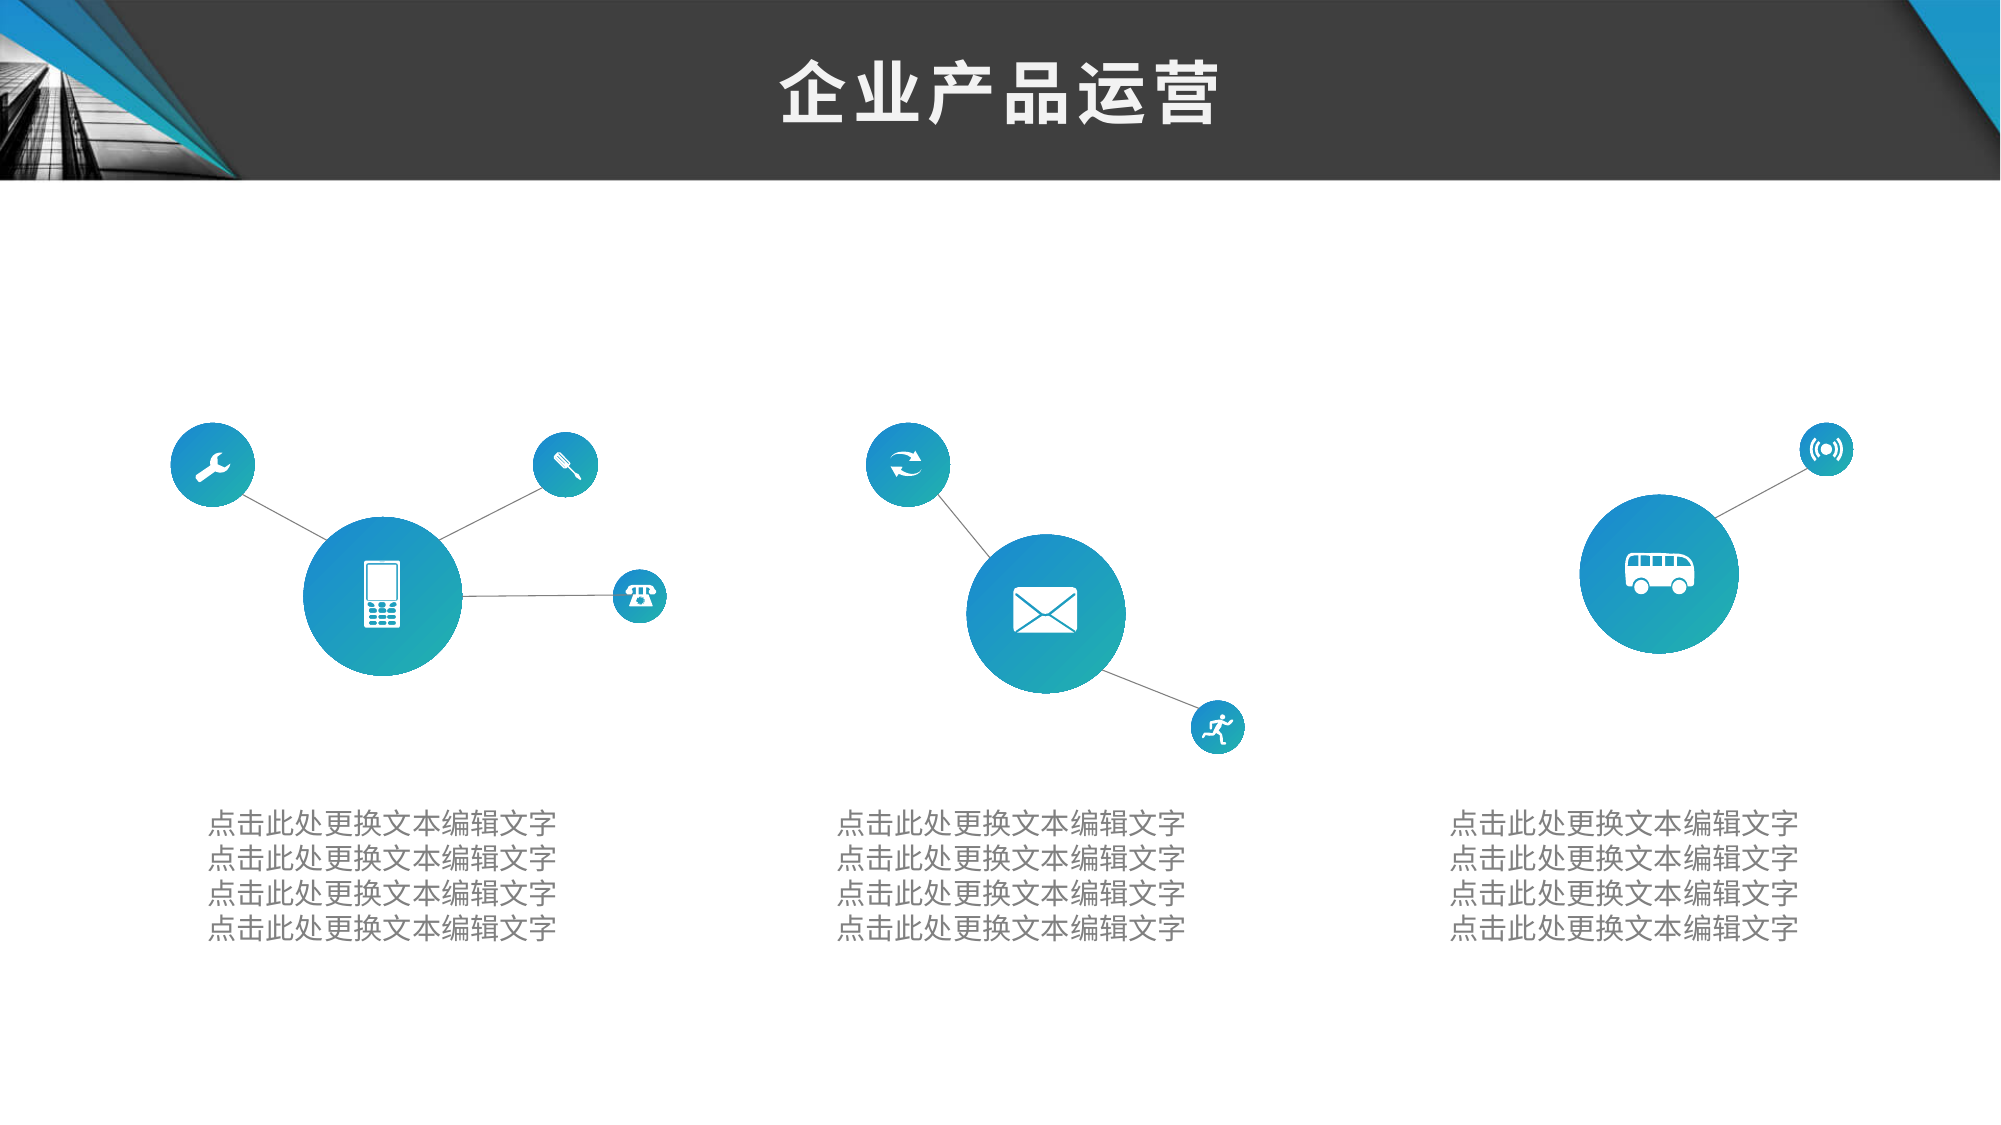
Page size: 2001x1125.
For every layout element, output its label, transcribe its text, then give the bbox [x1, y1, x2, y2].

text_box 点击此处更换文本编辑文字 点击此处更换文本编辑文字 点击此处更换文本编辑文字 点击此处更换文本编辑文字 [1434, 797, 1884, 988]
text_box [533, 432, 598, 498]
text_box [195, 452, 231, 483]
text_box [553, 452, 582, 481]
text_box [303, 516, 463, 676]
text_box [1579, 494, 1739, 654]
text_box [625, 584, 657, 607]
text_box 企业产品运营 [714, 49, 1286, 133]
text_box [613, 569, 667, 623]
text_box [1102, 669, 1199, 709]
text_box [1809, 437, 1821, 462]
text_box [1799, 422, 1854, 476]
picture [0, 0, 2001, 1125]
text_box [1832, 437, 1843, 462]
text_box [1625, 552, 1695, 595]
text_box [364, 560, 400, 628]
text_box [966, 534, 1126, 694]
text_box [1013, 587, 1078, 633]
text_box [242, 494, 327, 541]
text_box [890, 466, 922, 477]
text_box [1202, 714, 1234, 745]
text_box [438, 487, 543, 541]
text_box [1191, 700, 1245, 754]
text_box 点击此处更换文本编辑文字 点击此处更换文本编辑文字 点击此处更换文本编辑文字 点击此处更换文本编辑文字 [158, 797, 608, 988]
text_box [1715, 468, 1808, 518]
text_box [890, 450, 922, 461]
text_box [1820, 443, 1833, 455]
text_box [170, 422, 255, 507]
text_box 点击此处更换文本编辑文字 点击此处更换文本编辑文字 点击此处更换文本编辑文字 点击此处更换文本编辑文字 [821, 797, 1271, 988]
text_box [866, 422, 951, 507]
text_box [937, 494, 990, 558]
